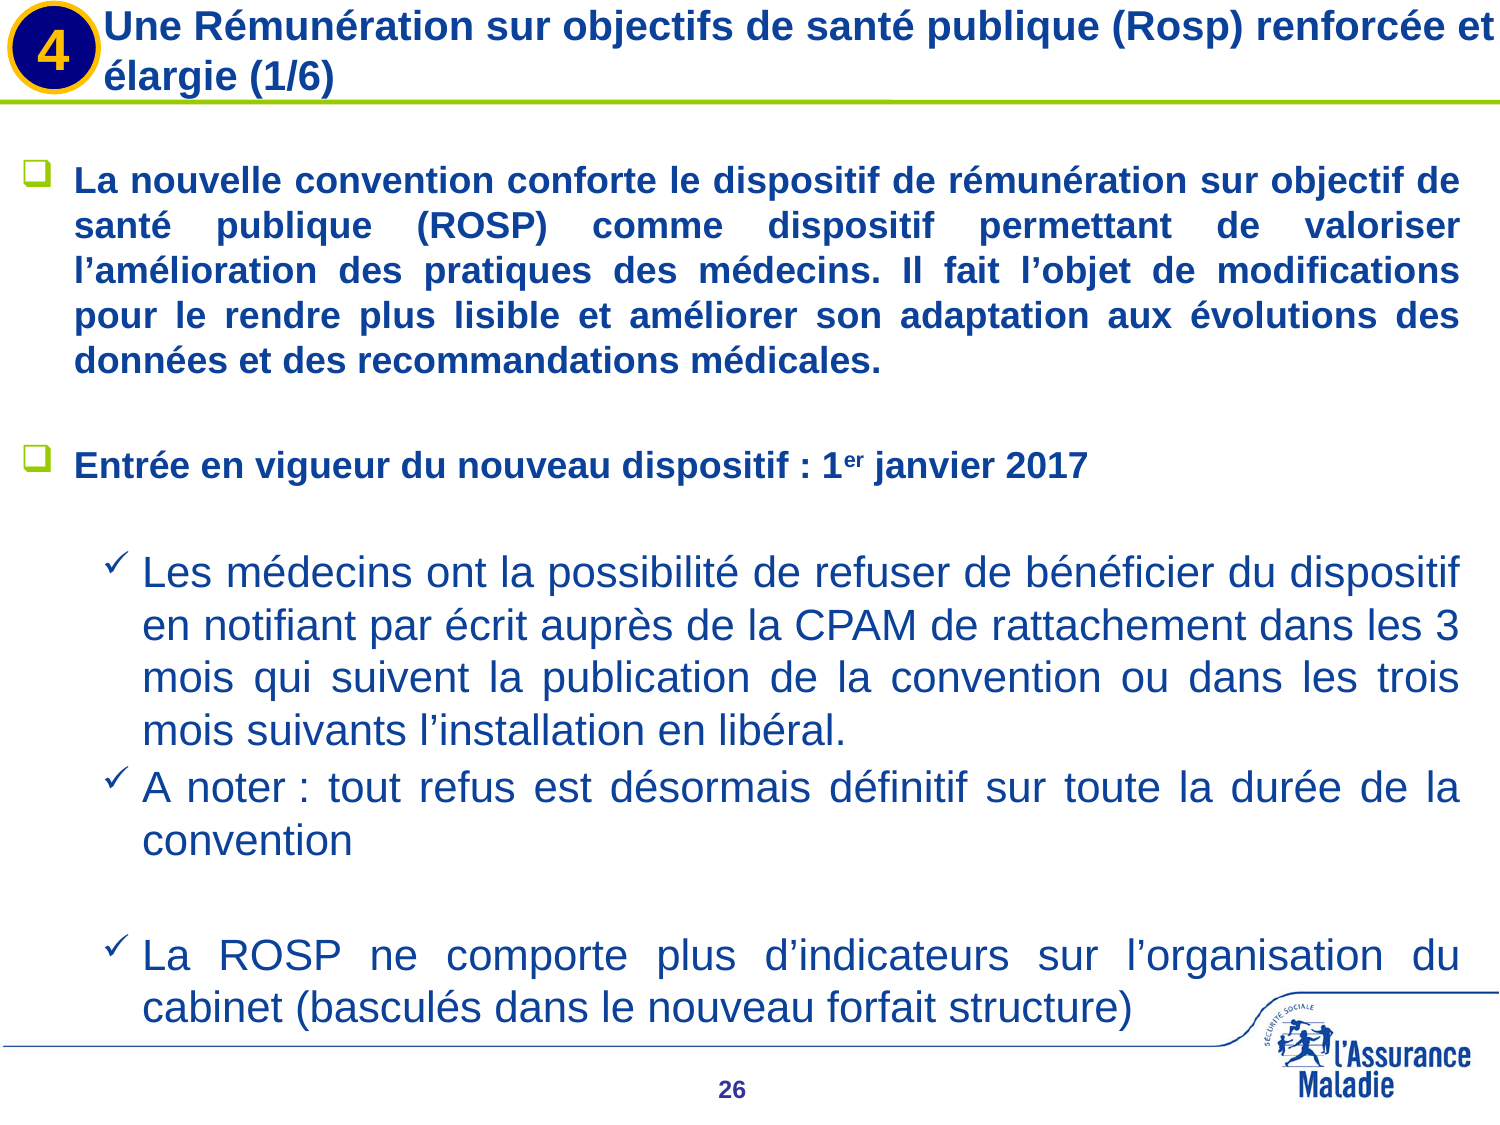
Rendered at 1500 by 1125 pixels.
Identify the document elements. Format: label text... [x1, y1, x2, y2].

text_box 4 [9, 3, 99, 92]
text_box La nouvelle convention conforte le dispositif de rémunération sur objectif de santé publique (ROSP) comme dispositif permettant de valoriser l’amélioration des pratiques des médecins. Il fait l’objet de modifications pour le rendre plus lisible et améliorer son adaptation aux évolutions des données et des recommandations médicales. Entrée en vigueur du nouveau dispositif : 1er janvier 2017 Les médecins ont la possibilité de refuser de bénéficier du dispositif en notifiant par écrit auprès de la CPAM de rattachement dans les 3 mois qui suivent la publication de la convention ou dans les trois mois suivants l’installation en libéral. A noter : tout refus est désormais définitif sur toute la durée de la convention La ROSP ne comporte plus d’indicateurs sur l’organisation du cabinet (basculés dans le nouveau forfait structure) [5, 148, 1477, 976]
picture [0, 988, 1500, 1124]
title Une Rémunération sur objectifs de santé publique (Rosp) renforcée et élargie (1/6) [88, 7, 1500, 90]
slide_number 26 [690, 1070, 774, 1106]
